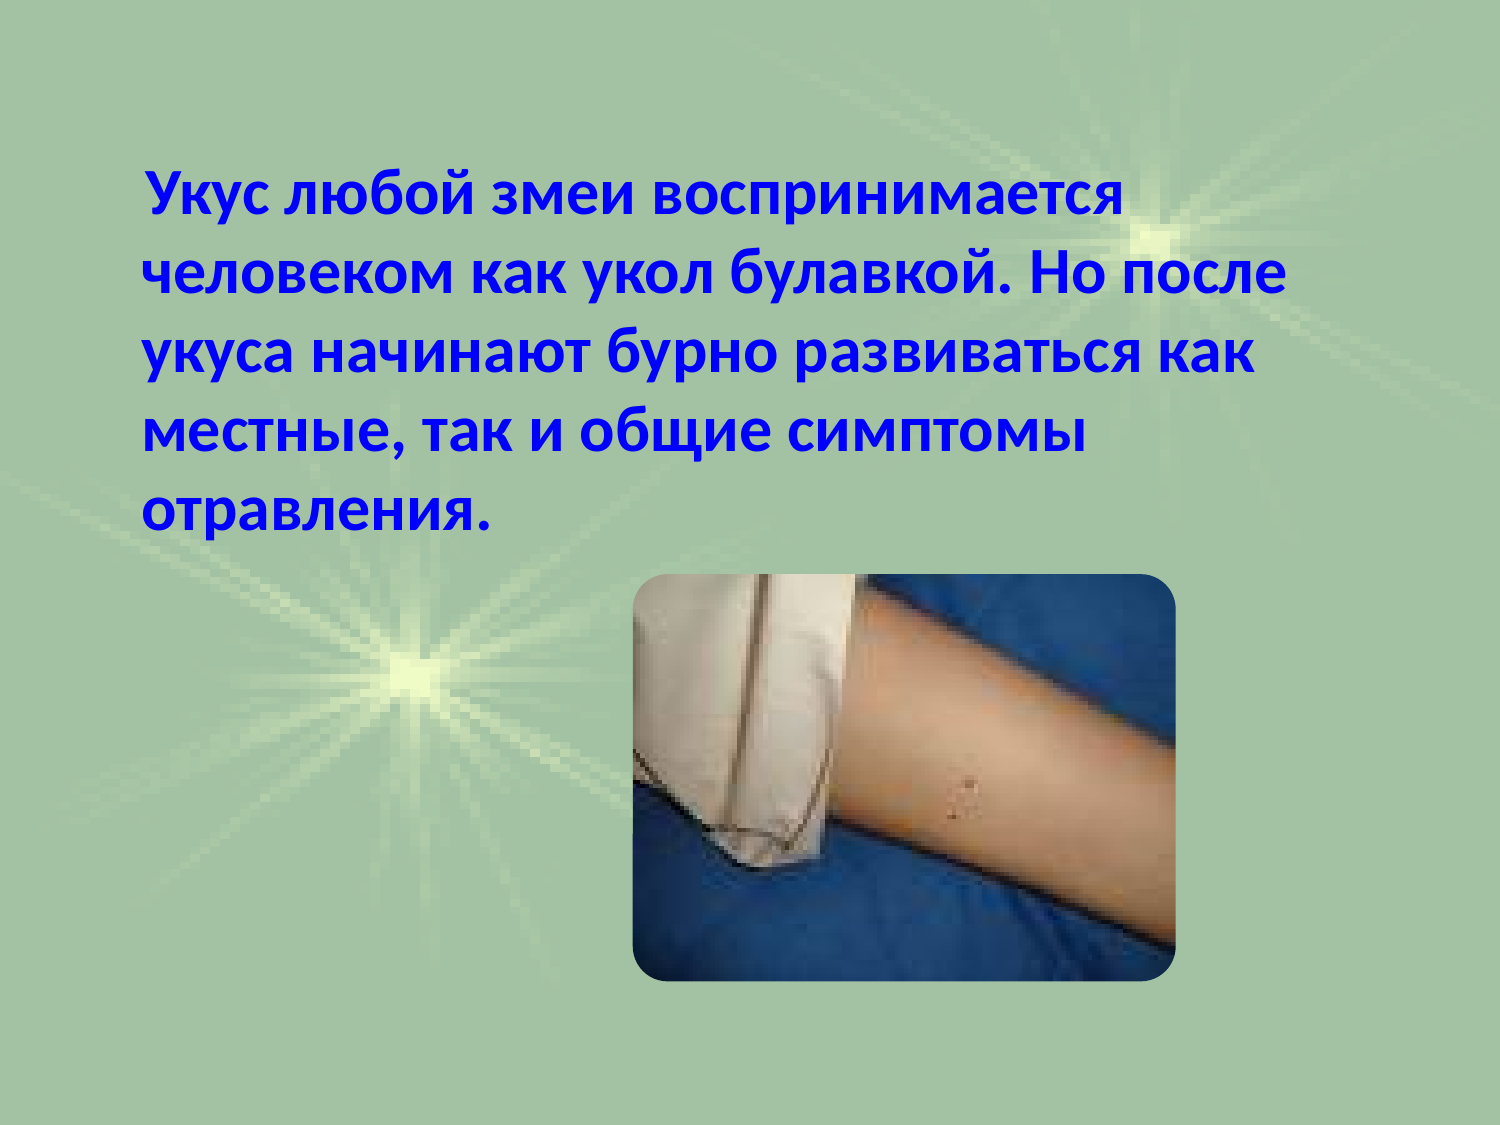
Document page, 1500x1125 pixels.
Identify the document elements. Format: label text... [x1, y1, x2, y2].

picture [0, 0, 1500, 1125]
list Укус любой змеи воспринимается человеком как укол булавкой. Но после укуса начинают бурно развиваться как местные, так и общие симптомы отравления. [70, 140, 1421, 633]
